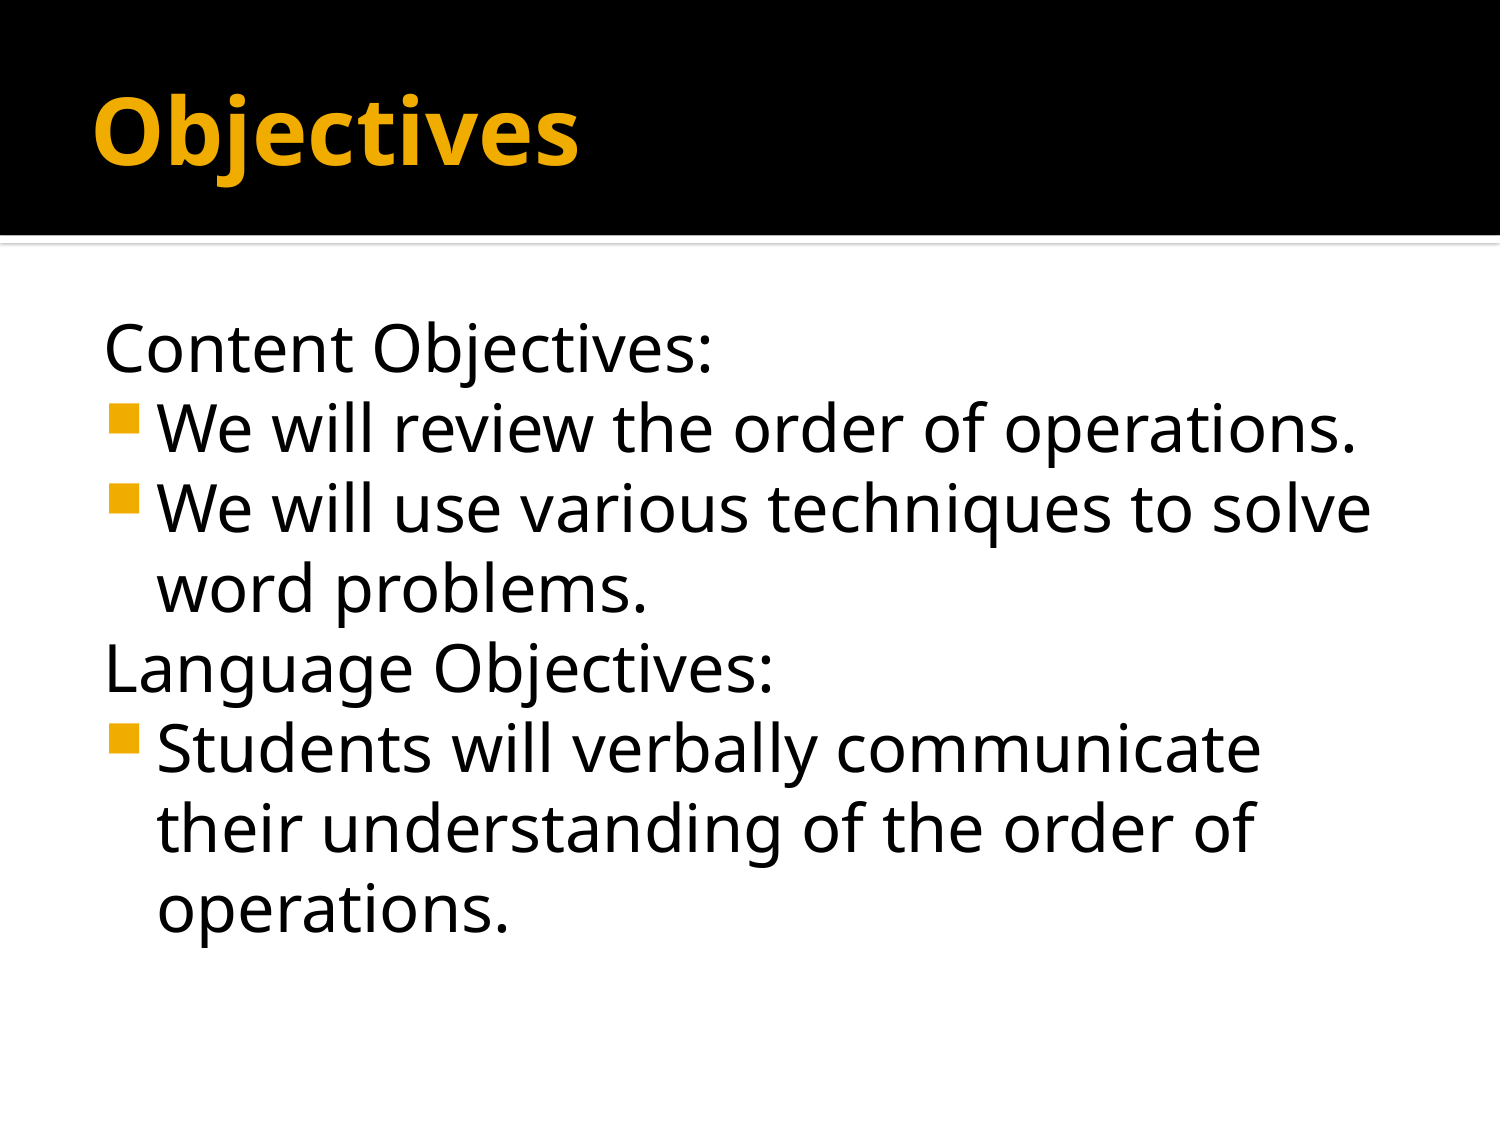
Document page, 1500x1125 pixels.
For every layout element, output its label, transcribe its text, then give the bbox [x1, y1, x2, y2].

list Content Objectives: We will review the order of operations. We will use various techniques to solve word problems. Language Objectives: Students will verbally communicate their understanding of the order of operations. [75, 291, 1425, 1050]
title Objectives [75, 25, 1425, 231]
